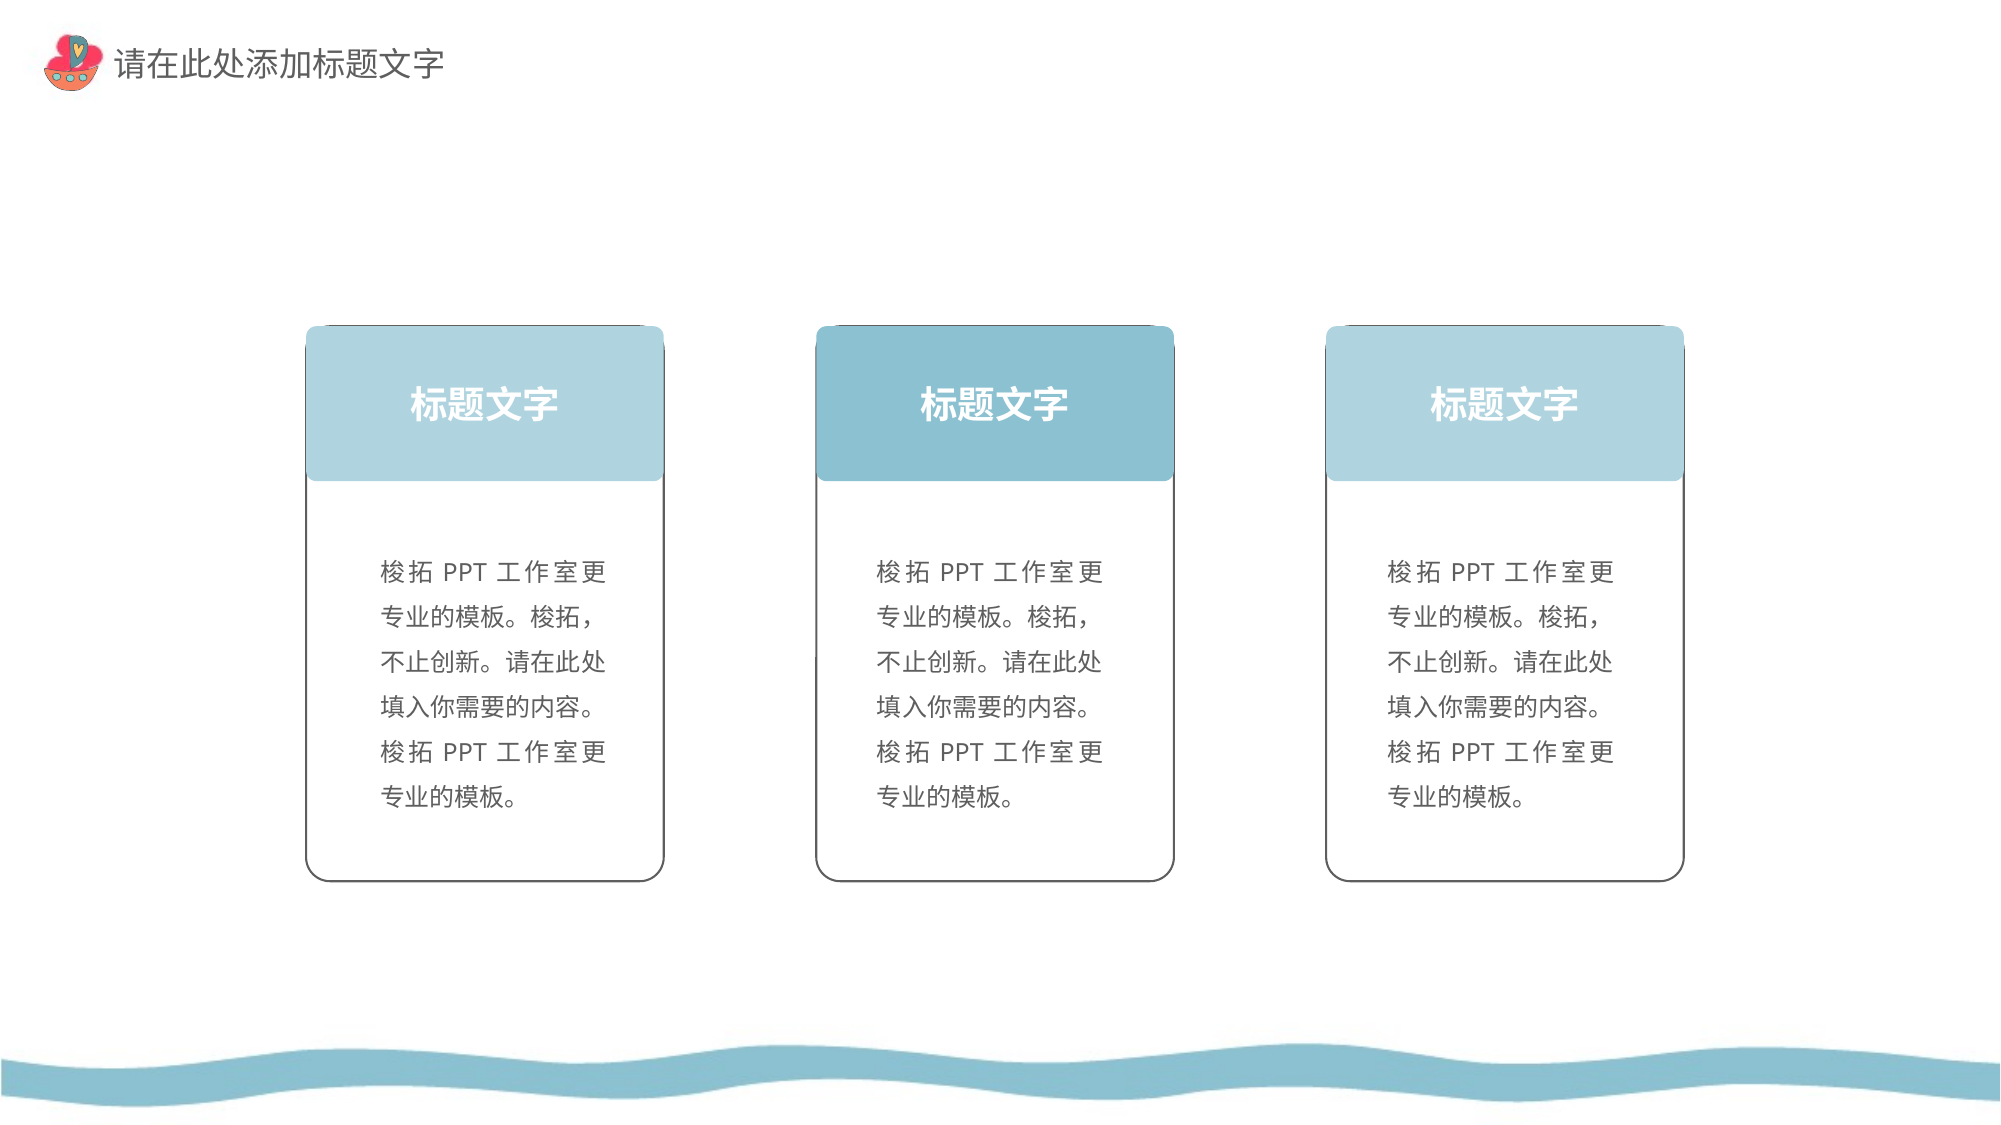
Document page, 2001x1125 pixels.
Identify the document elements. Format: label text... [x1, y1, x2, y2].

text_box [306, 326, 664, 482]
picture [0, 0, 2001, 1125]
text_box 梭拓PPT工作室更专业的模板。梭拓，不止创新。请在此处填入你需要的内容。梭拓PPT工作室更专业的模板。 [1373, 534, 1630, 819]
text_box [1326, 475, 1684, 882]
text_box [1326, 326, 1684, 482]
text_box 标题文字 [1347, 373, 1663, 434]
text_box 请在此处添加标题文字 [99, 35, 478, 91]
text_box 梭拓PPT工作室更专业的模板。梭拓，不止创新。请在此处填入你需要的内容。梭拓PPT工作室更专业的模板。 [365, 534, 622, 819]
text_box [816, 326, 1174, 882]
text_box 标题文字 [327, 373, 643, 434]
text_box [306, 475, 664, 882]
